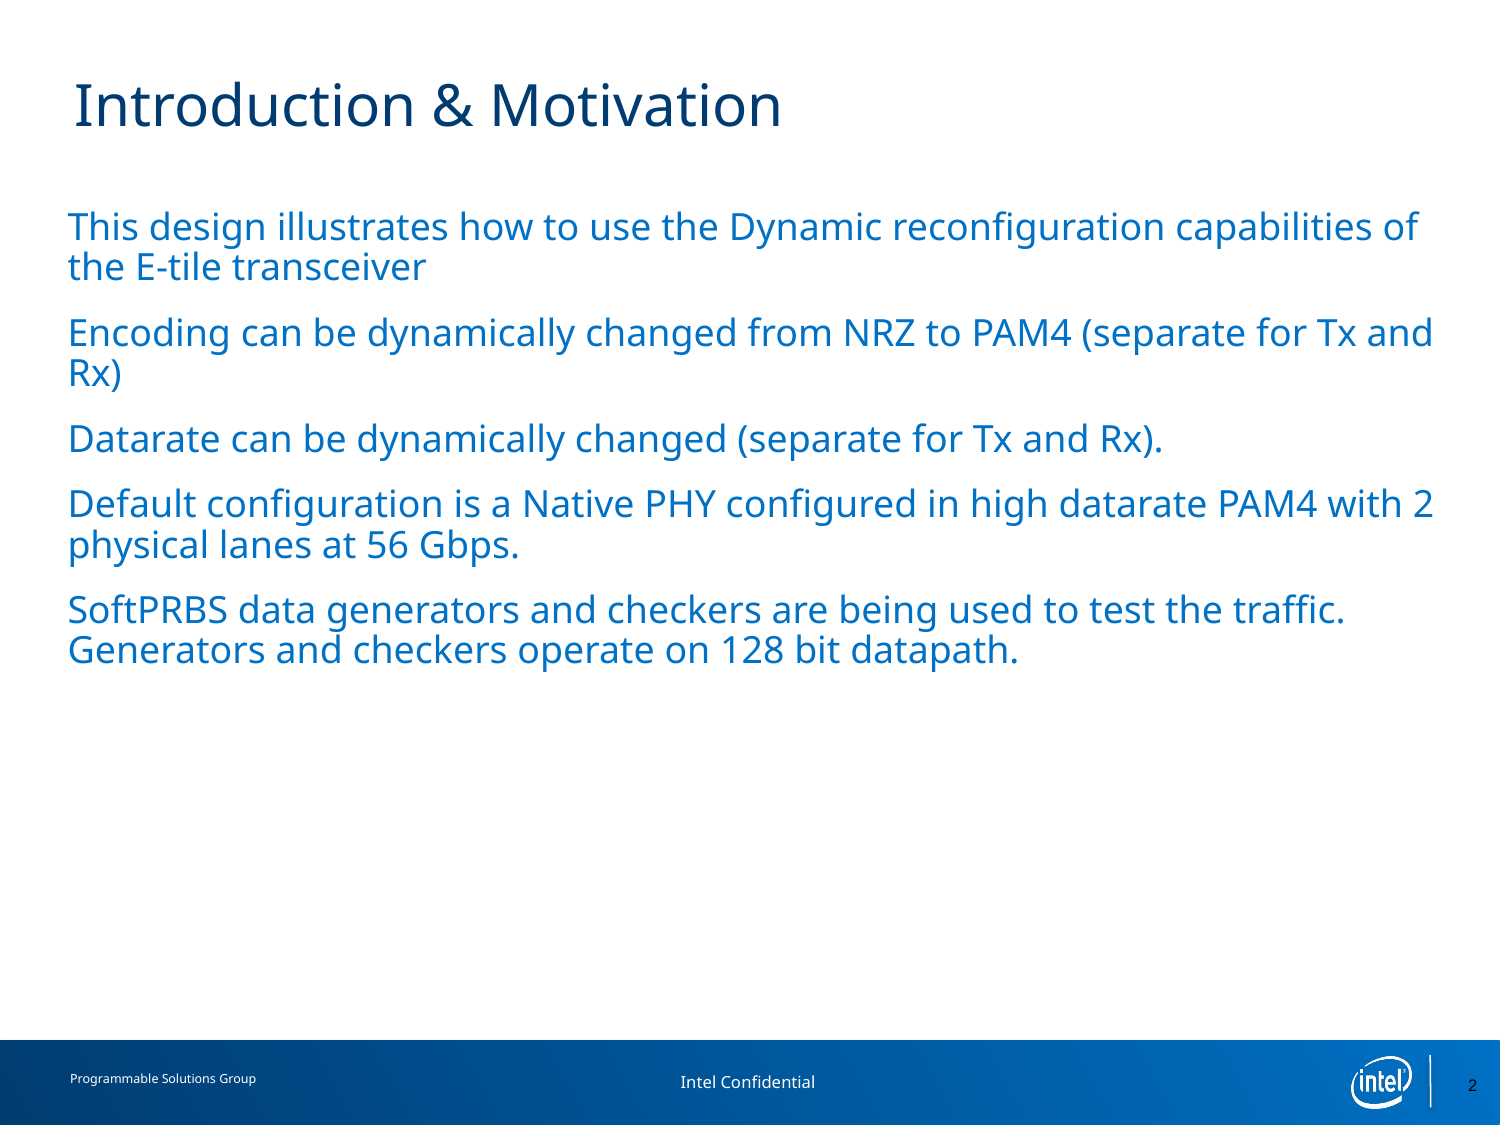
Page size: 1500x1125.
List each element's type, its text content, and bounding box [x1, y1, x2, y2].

slide_number 2 [1127, 1055, 1478, 1116]
list This design illustrates how to use the Dynamic reconfiguration capabilities of the E-tile transceiver Encoding can be dynamically changed from NRZ to PAM4 (separate for Tx and Rx) Datarate can be dynamically changed (separate for Tx and Rx). Default configuration is a Native PHY configured in high datarate PAM4 with 2 physical lanes at 56 Gbps. SoftPRBS data generators and checkers are being used to test the traffic. Generators and checkers operate on 128 bit datapath. [67, 208, 1463, 1033]
title Introduction & Motivation [74, 67, 1425, 208]
